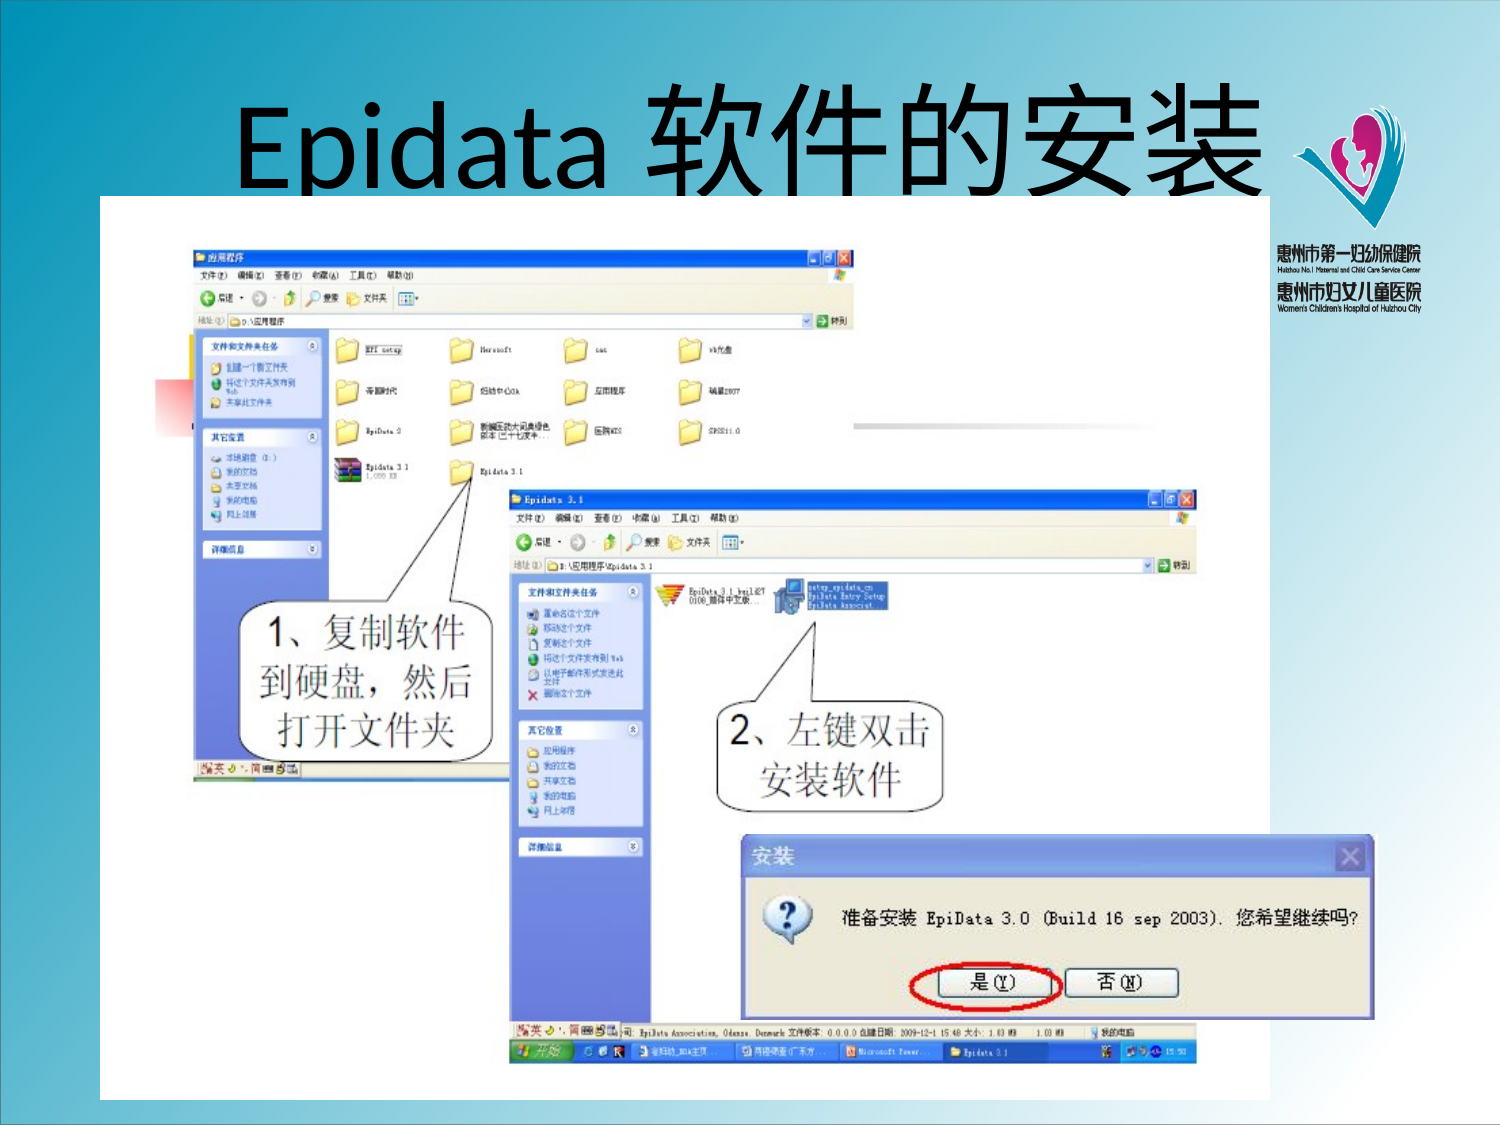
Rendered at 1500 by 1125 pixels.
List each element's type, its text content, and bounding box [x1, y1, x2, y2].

title Epidata软件的安装 [74, 44, 1426, 233]
picture [0, 0, 1500, 1125]
